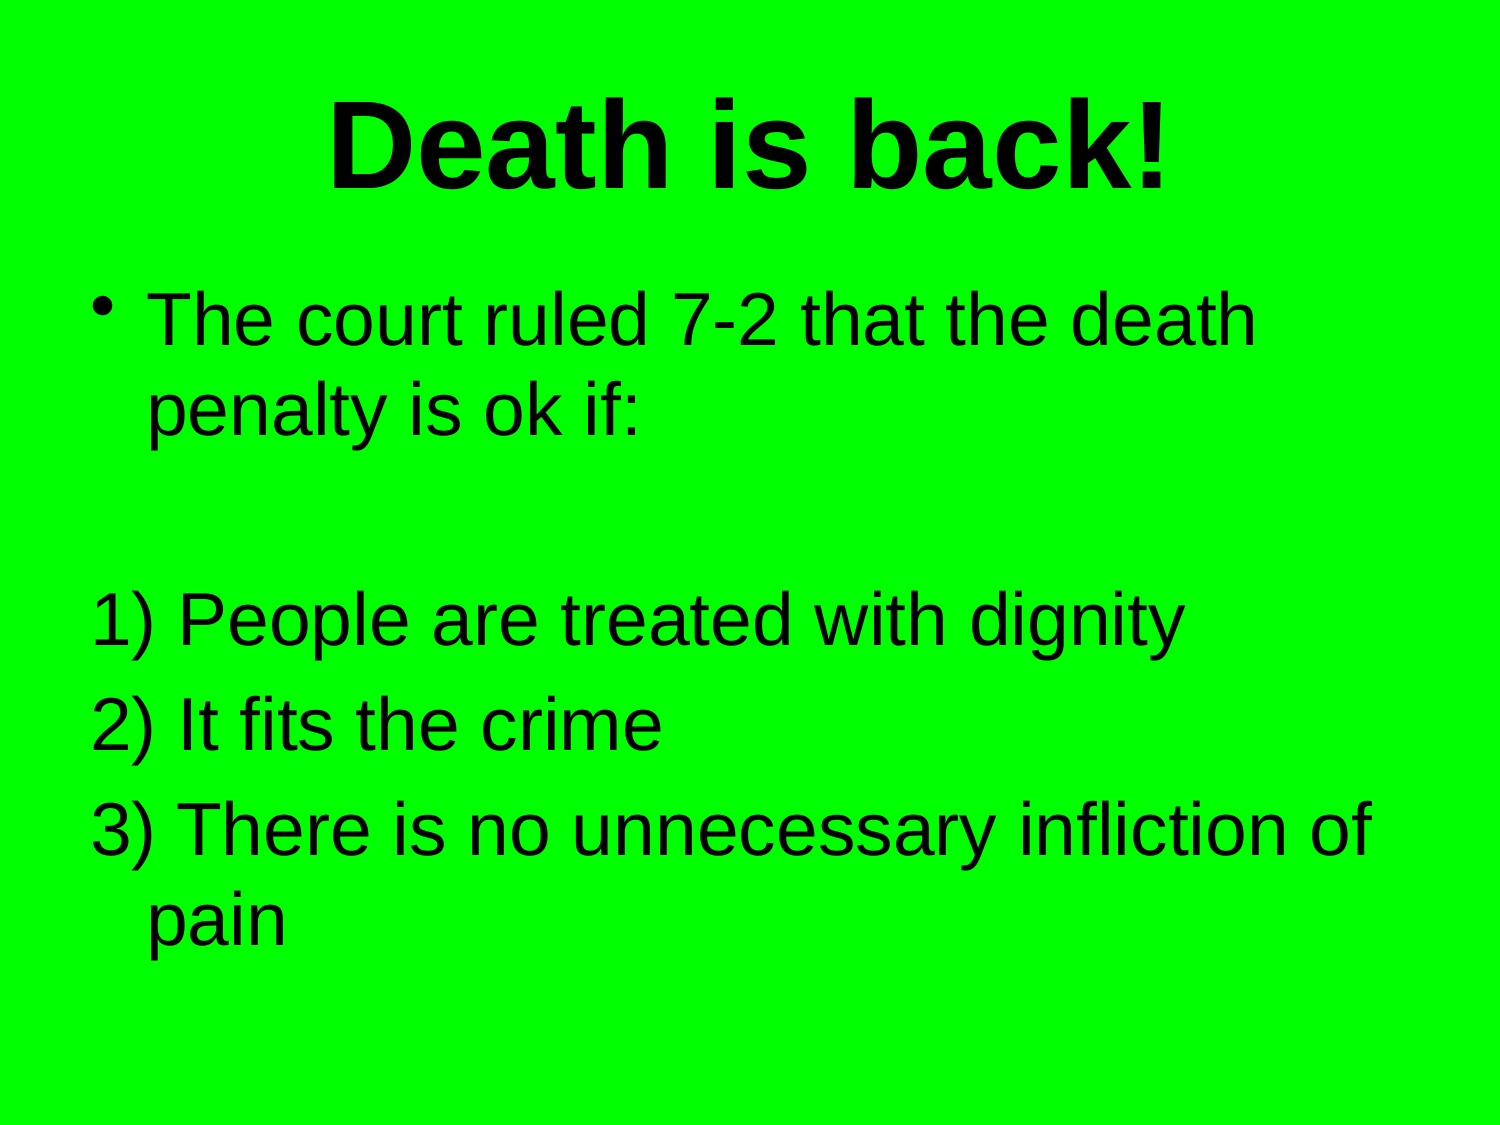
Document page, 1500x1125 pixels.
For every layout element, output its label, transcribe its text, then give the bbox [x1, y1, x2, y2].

list The court ruled 7-2 that the death penalty is ok if: 1) People are treated with dignity 2) It fits the crime 3) There is no unnecessary infliction of pain [75, 262, 1425, 1005]
title Death is back! [75, 45, 1425, 233]
